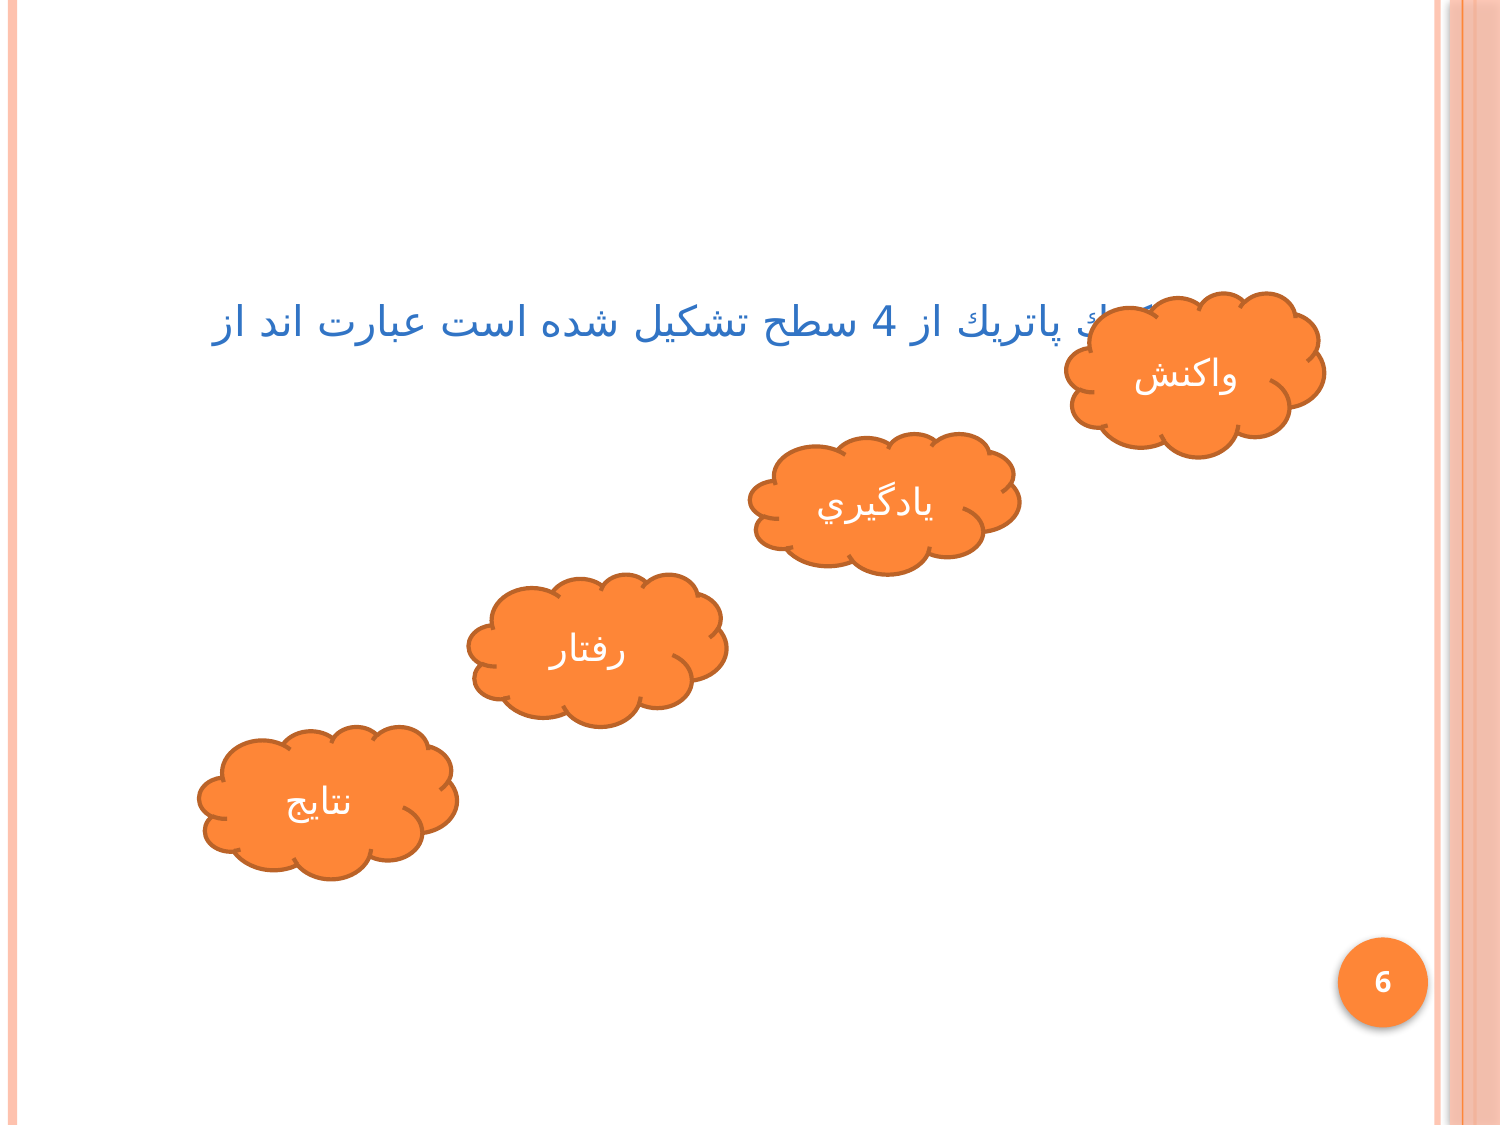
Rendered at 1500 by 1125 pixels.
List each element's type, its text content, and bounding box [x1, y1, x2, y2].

text_box نتايج [196, 724, 460, 882]
text_box واكنش [1064, 291, 1327, 460]
text_box رفتار [466, 572, 729, 730]
title مدل كرك پاتريك از 4 سطح تشكيل شده است عبارت اند از : [70, 175, 1421, 623]
text_box يادگيري [747, 431, 1022, 577]
slide_number 6 [1333, 940, 1434, 1027]
